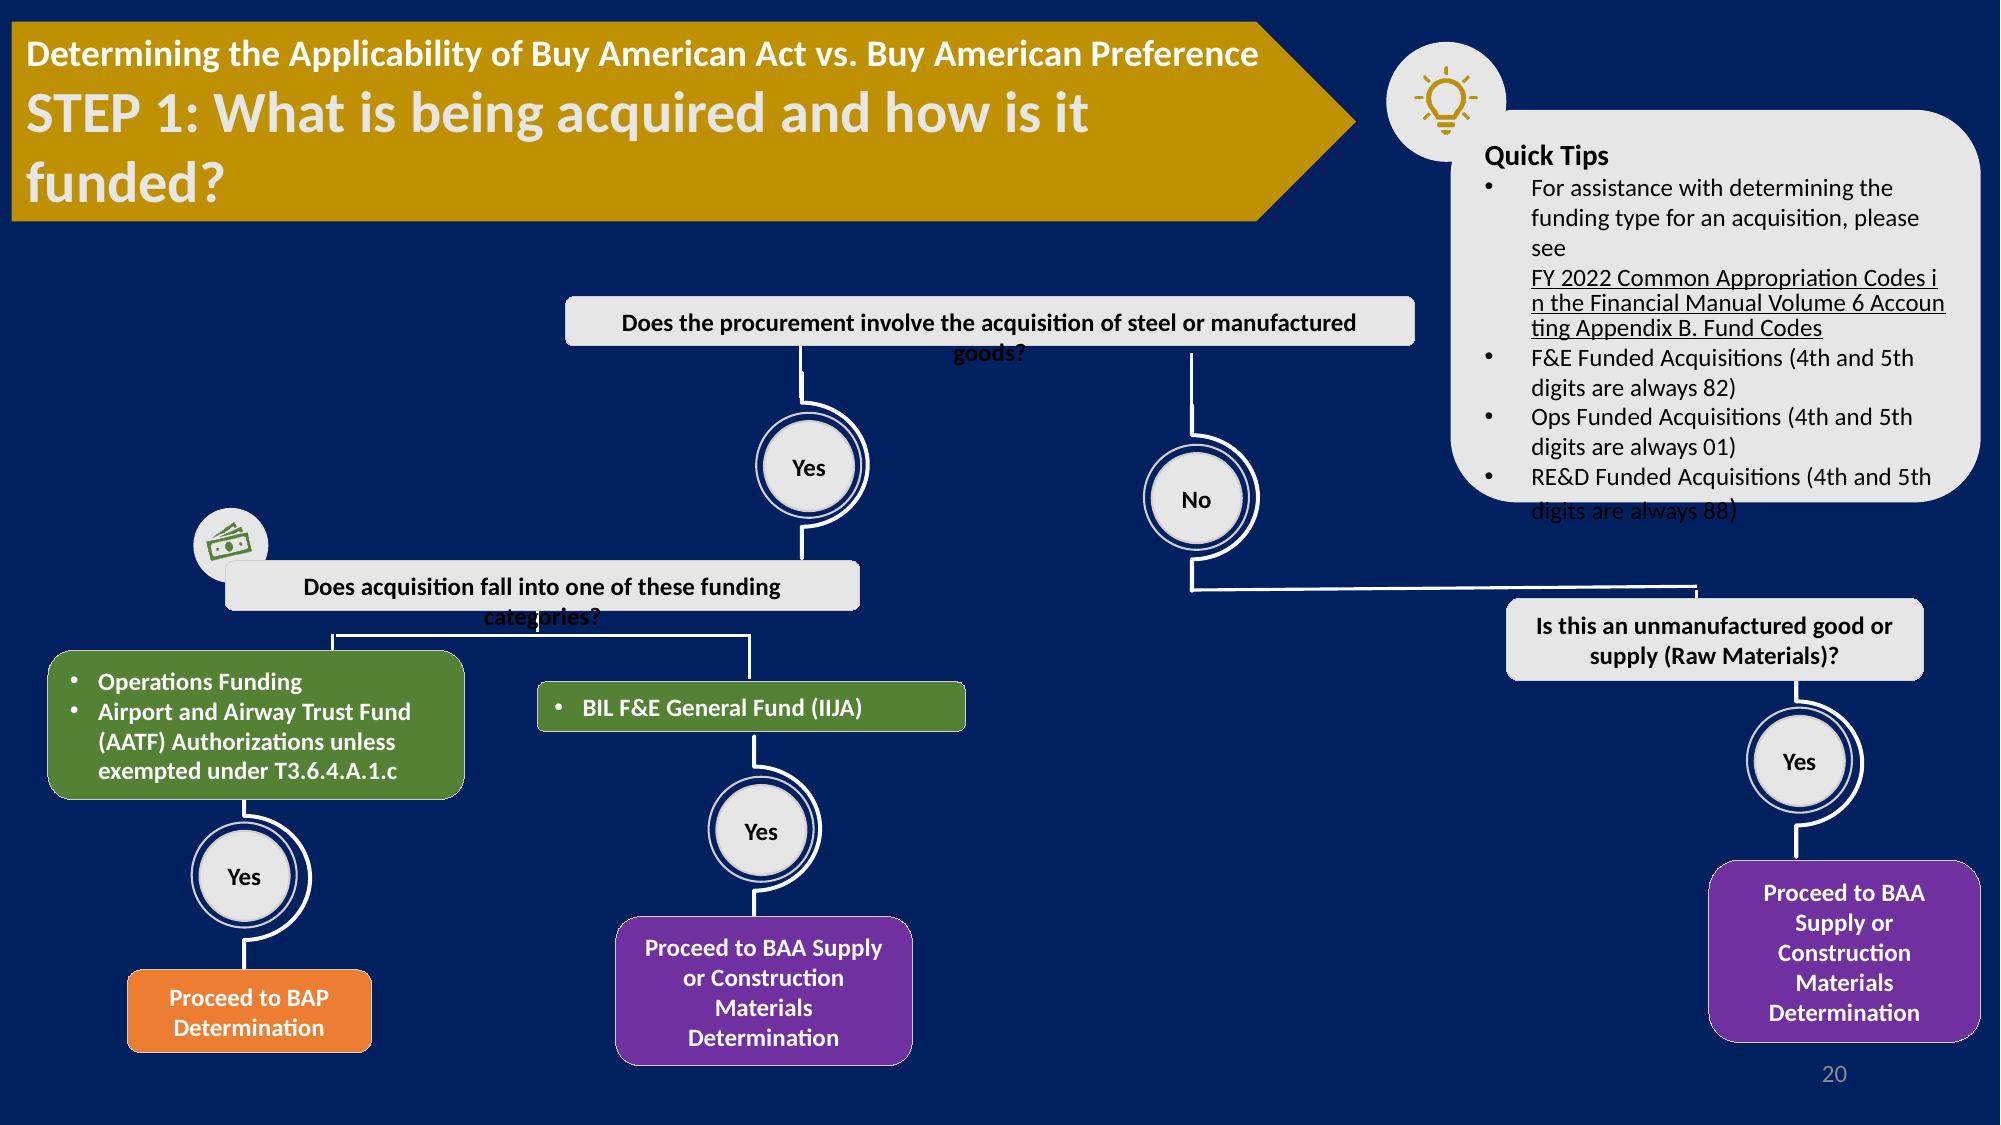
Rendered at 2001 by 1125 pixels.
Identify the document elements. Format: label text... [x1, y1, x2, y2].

text_box [1385, 40, 1508, 163]
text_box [47, 507, 966, 802]
text_box Quick Tips For assistance with determining the funding type for an acquisition, please see FY 2022 Common Appropriation Codes in the Financial Manual Volume 6 Accounting Appendix B. Fund Codes F&E Funded Acquisitions (4th and 5th digits are always 82) Ops Funded Acquisitions (4th and 5th digits are always 01) RE&D Funded Acquisitions (4th and 5th digits are always 88) [1450, 109, 1981, 502]
picture [1408, 63, 1484, 139]
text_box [1143, 353, 1924, 682]
text_box Determining the Applicability of Buy American Act vs. Buy American Preference STEP 1: What is being acquired and how is it funded? [11, 21, 1357, 222]
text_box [615, 802, 913, 1068]
text_box Does the procurement involve the acquisition of steel or manufactured goods? [565, 296, 1415, 346]
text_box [127, 802, 372, 1054]
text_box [1708, 670, 1981, 1045]
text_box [756, 346, 869, 507]
slide_number 20 [1412, 1042, 1863, 1103]
